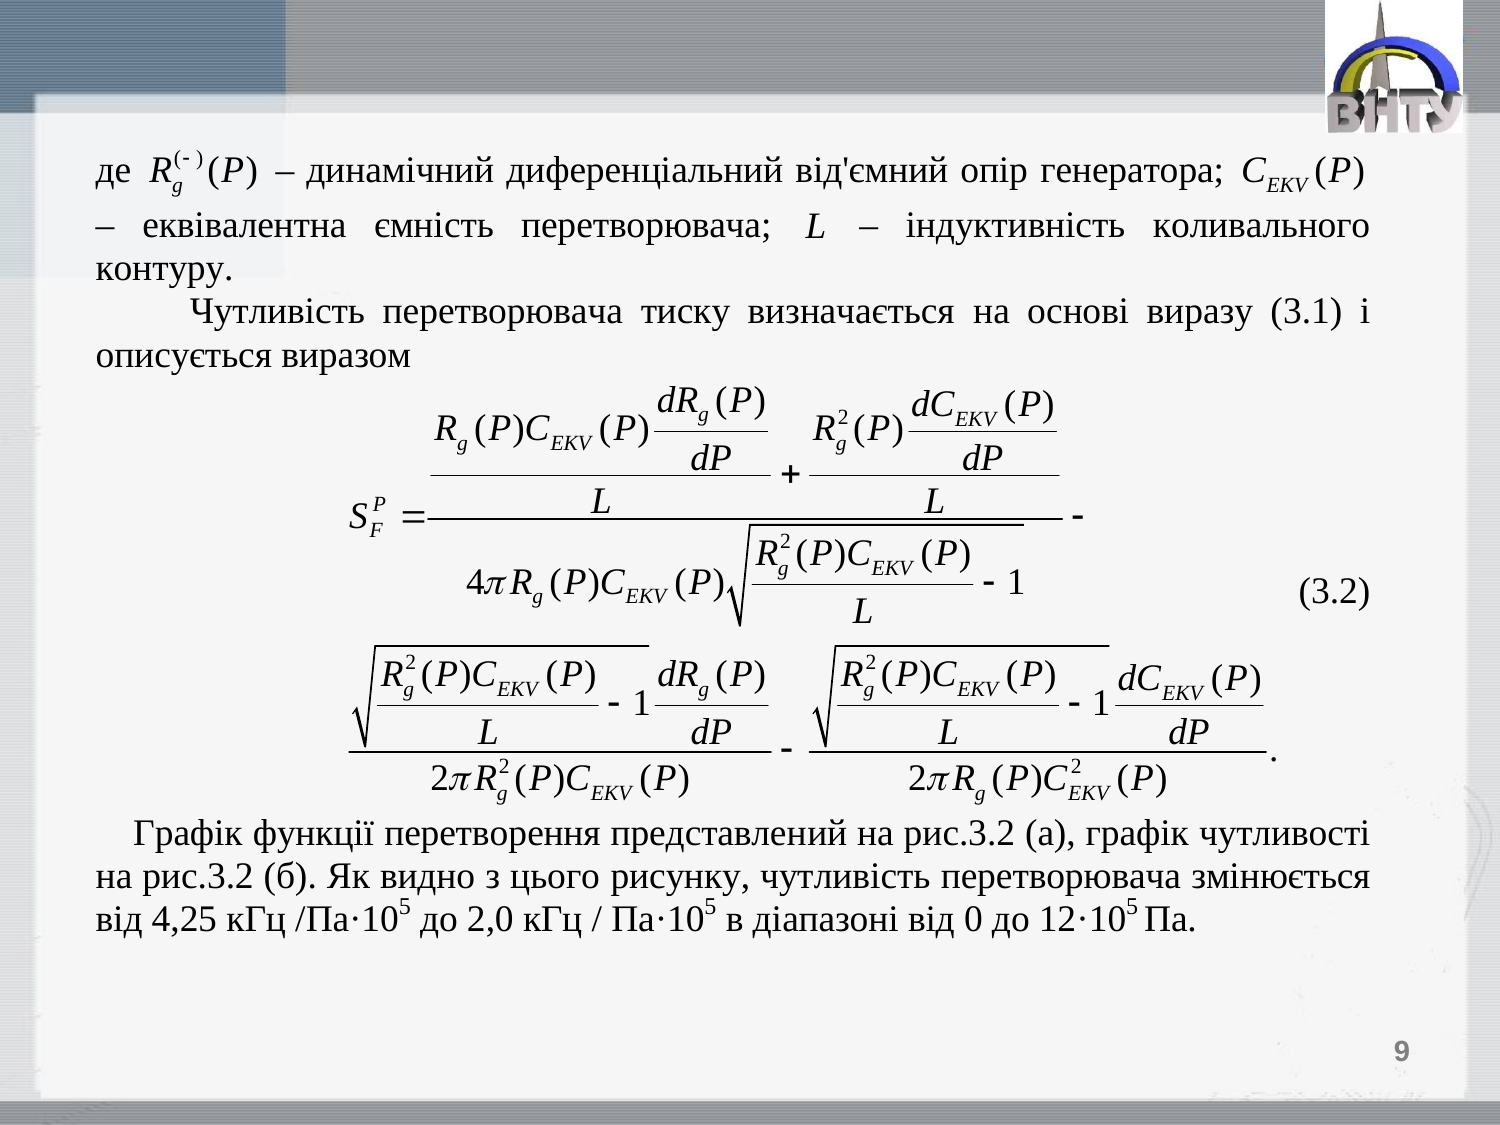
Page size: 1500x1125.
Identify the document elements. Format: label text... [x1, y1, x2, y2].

picture [0, 0, 1500, 1125]
slide_number 9 [1074, 1024, 1426, 1103]
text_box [95, 141, 1374, 996]
